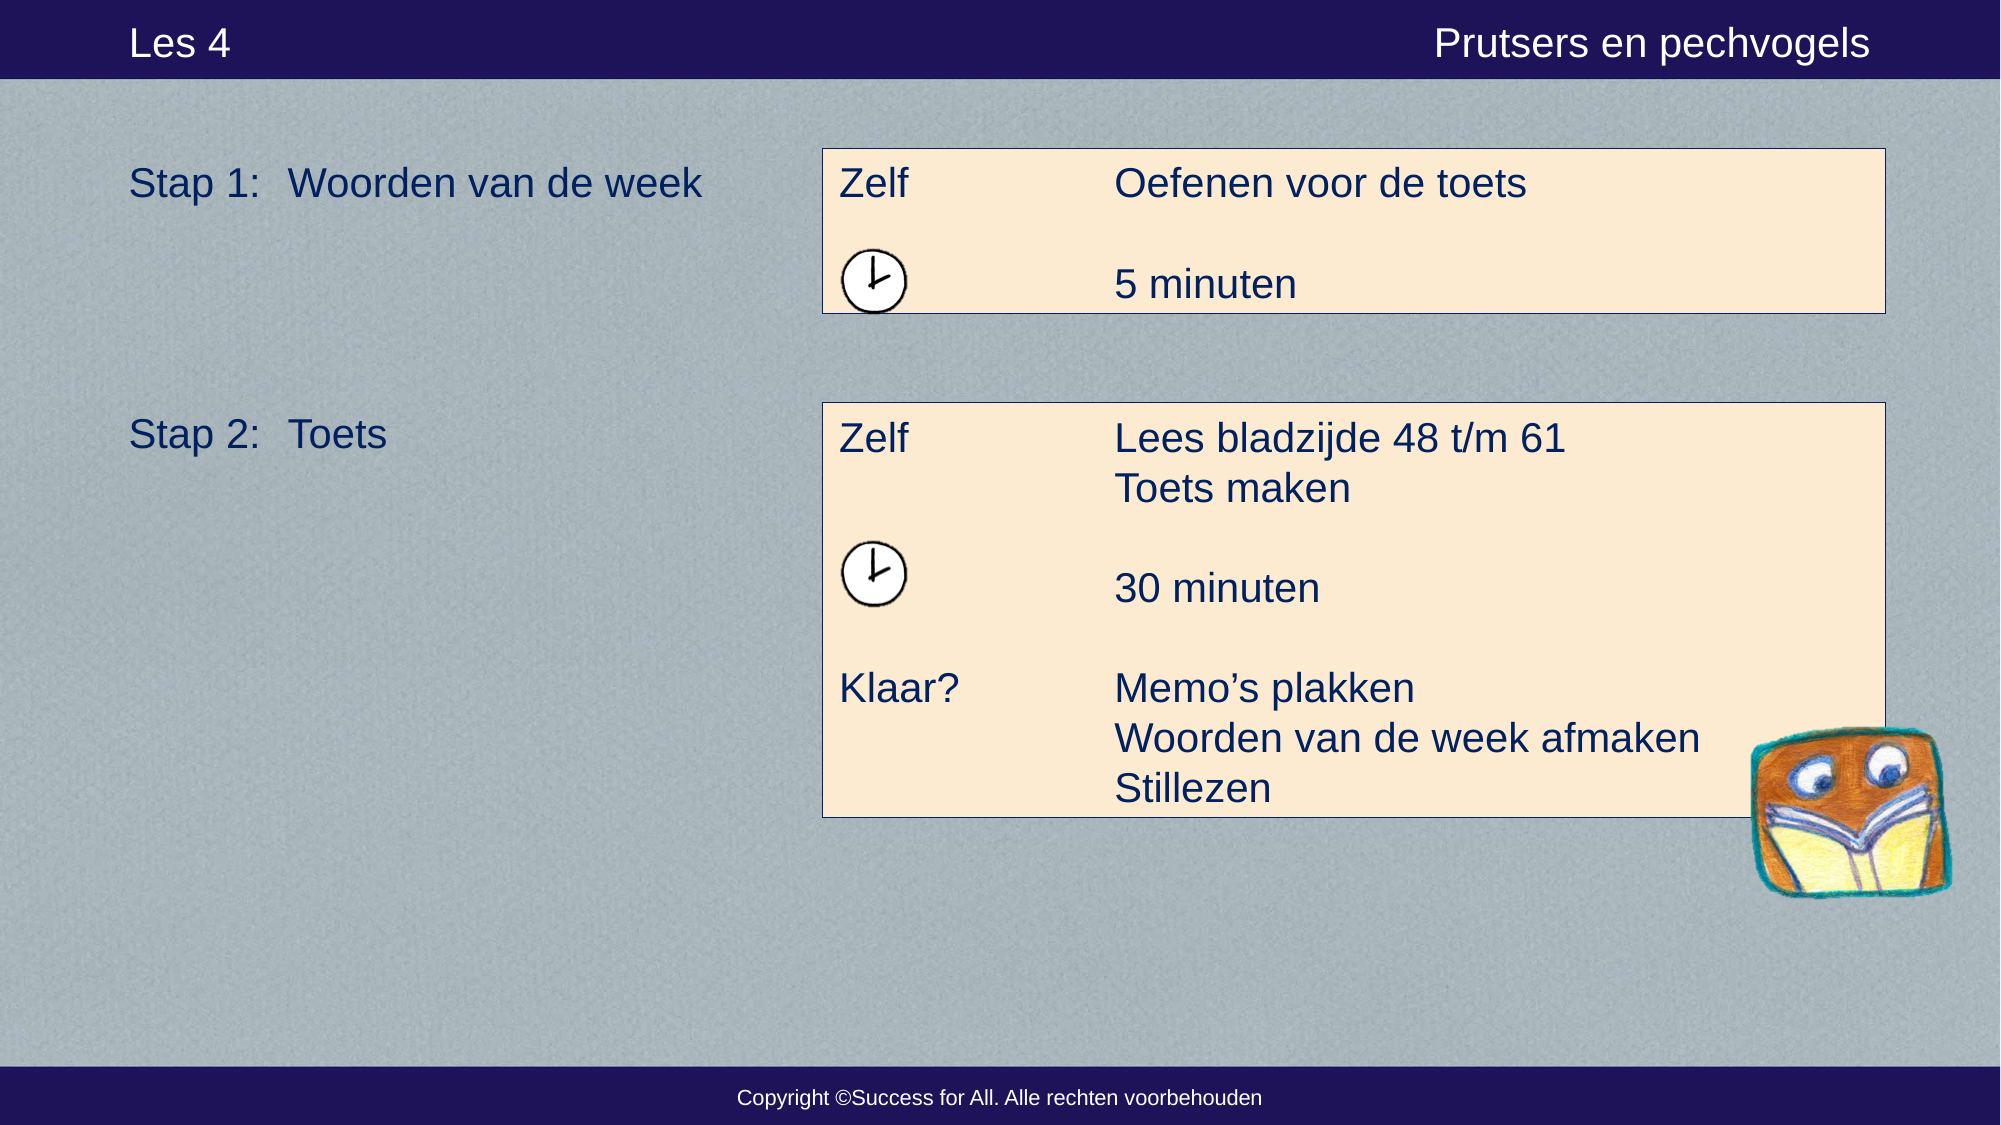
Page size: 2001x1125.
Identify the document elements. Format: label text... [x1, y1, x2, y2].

text_box Copyright ©Success for All. Alle rechten voorbehouden [0, 1076, 2000, 1125]
text_box Stap 1: Woorden van de week Stap 2: Toets [114, 148, 907, 764]
text_box Prutsers en pechvogels [999, 8, 1886, 73]
picture [0, 0, 2001, 1125]
text_box Les 4 [114, 8, 354, 73]
text_box Zelf Oefenen voor de toets 5 minuten [822, 148, 1886, 314]
text_box Zelf Lees bladzijde 48 t/m 61 Toets maken 30 minuten Klaar? Memo’s plakken Woorden van de week afmaken Stillezen [822, 402, 1886, 818]
